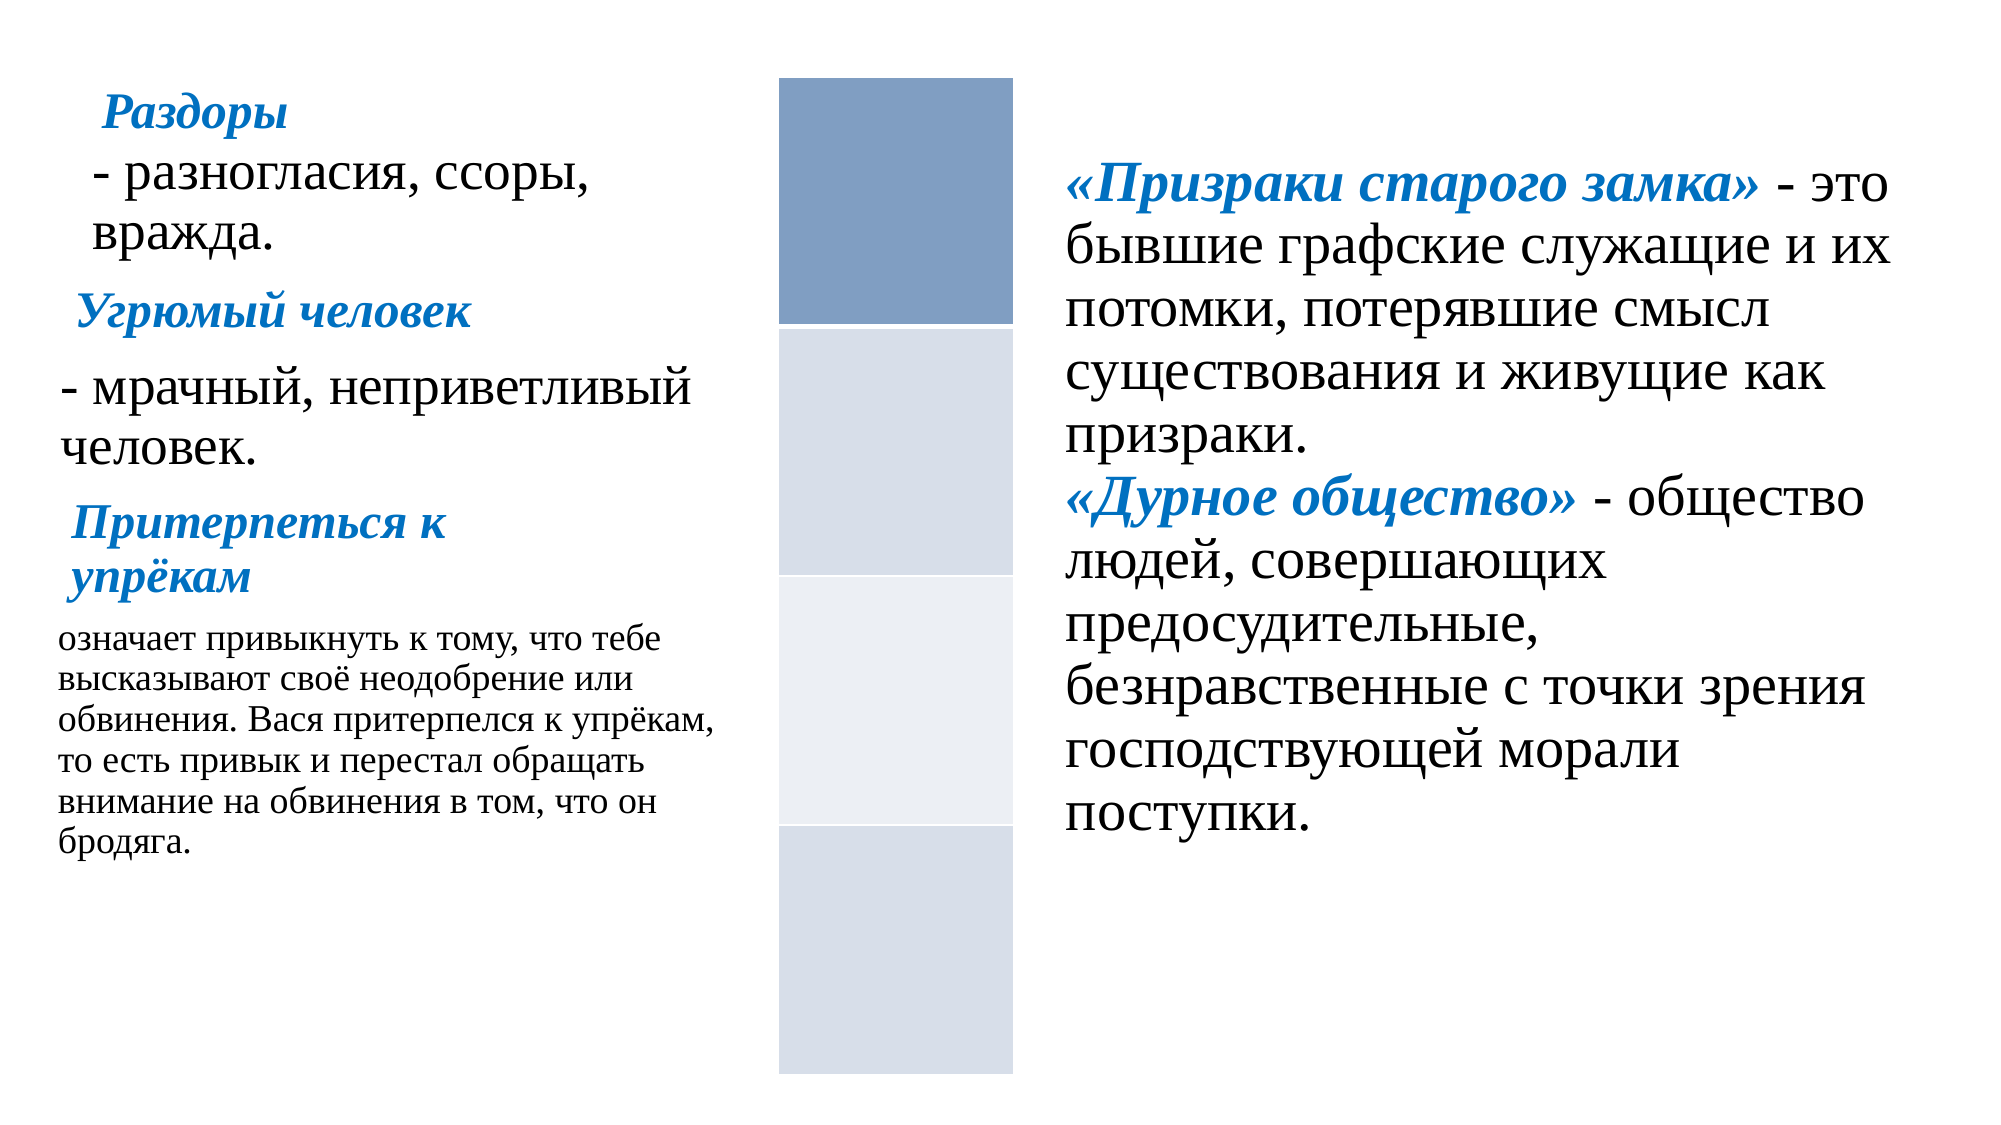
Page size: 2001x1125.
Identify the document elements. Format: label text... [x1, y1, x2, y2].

list Притерпеться к упрёкам [56, 487, 599, 559]
list - мрачный, неприветливый человек. [45, 349, 712, 485]
list - разногласия, ссоры, вражда. [77, 134, 744, 270]
list Угрюмый человек [59, 275, 602, 347]
list Раздоры [86, 77, 629, 148]
list означает привыкнуть к тому, что тебе высказывают своё неодобрение или обвинения. Вася притерпелся к упрёкам, то есть привык и перестал обращать внимание на обвинения в том, что он бродяга. [42, 609, 750, 877]
list «Призраки старого замка» - это бывшие графские служащие и их потомки, потерявшие смысл существования и живущие как призраки. «Дурное общество» - общество людей, совершающих предосудительные, безнравственные с точки зрения господствующей морали поступки. [1050, 143, 1914, 877]
